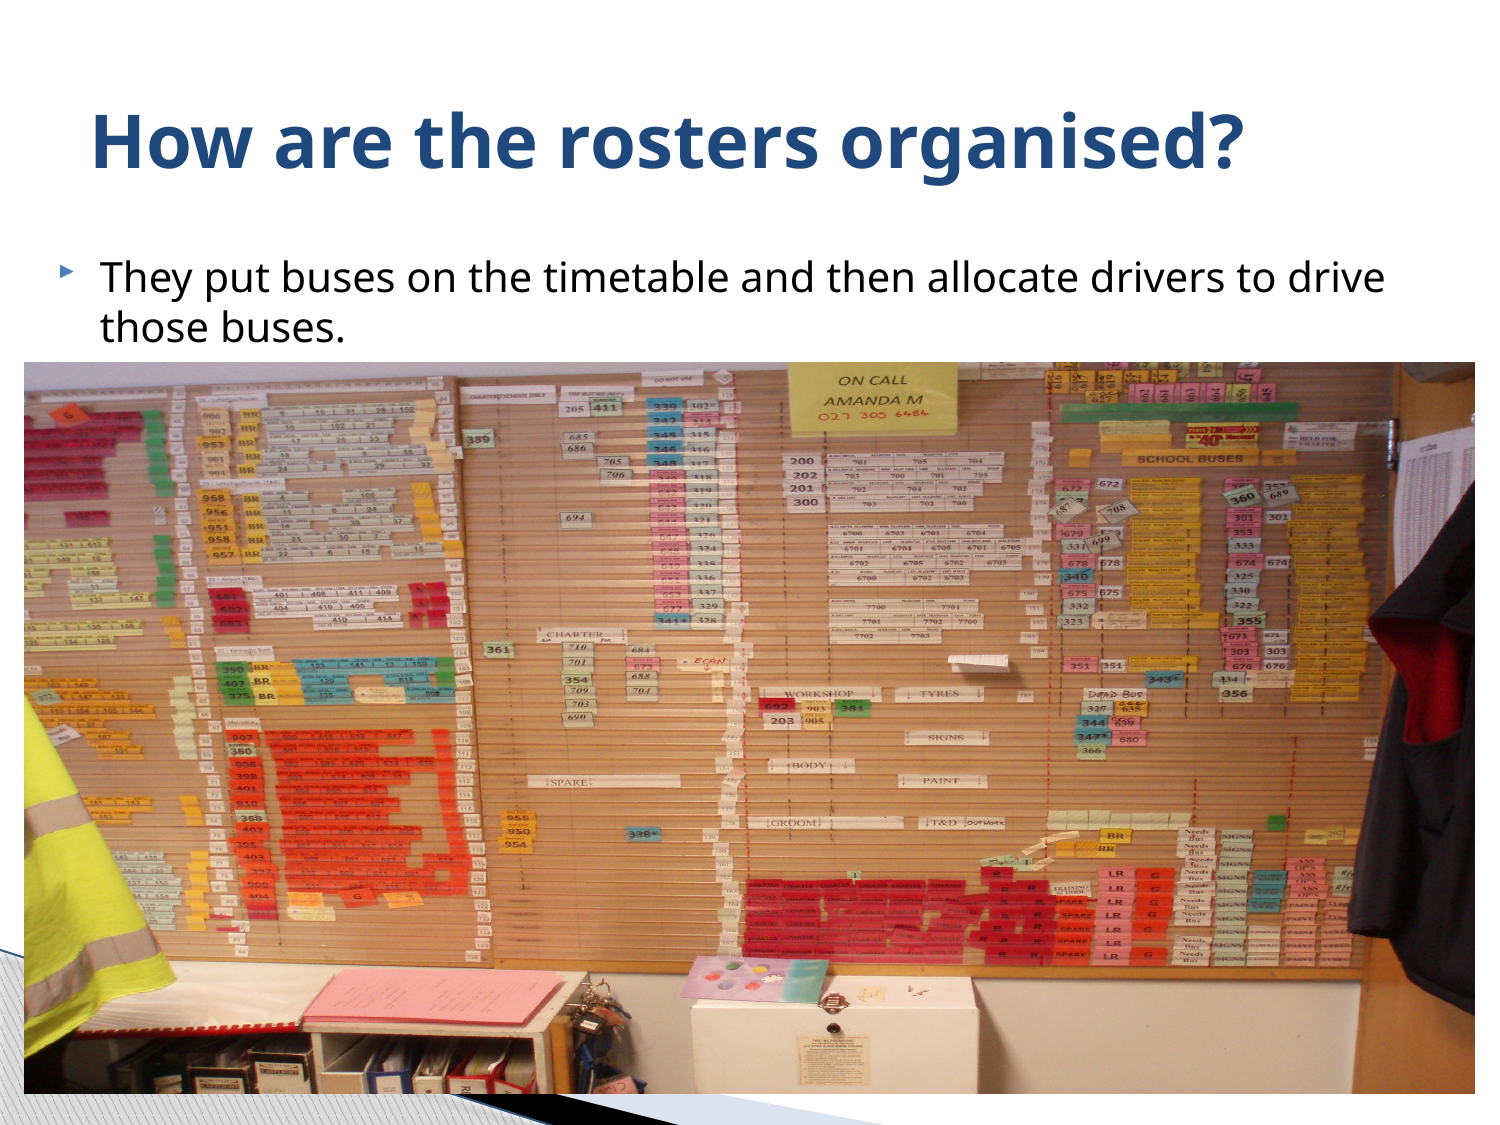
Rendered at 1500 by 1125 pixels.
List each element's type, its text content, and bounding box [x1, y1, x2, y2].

list They put buses on the timetable and then allocate drivers to drive those buses. [24, 243, 1425, 362]
title How are the rosters organised? [75, 45, 1425, 233]
picture [24, 362, 1476, 1094]
